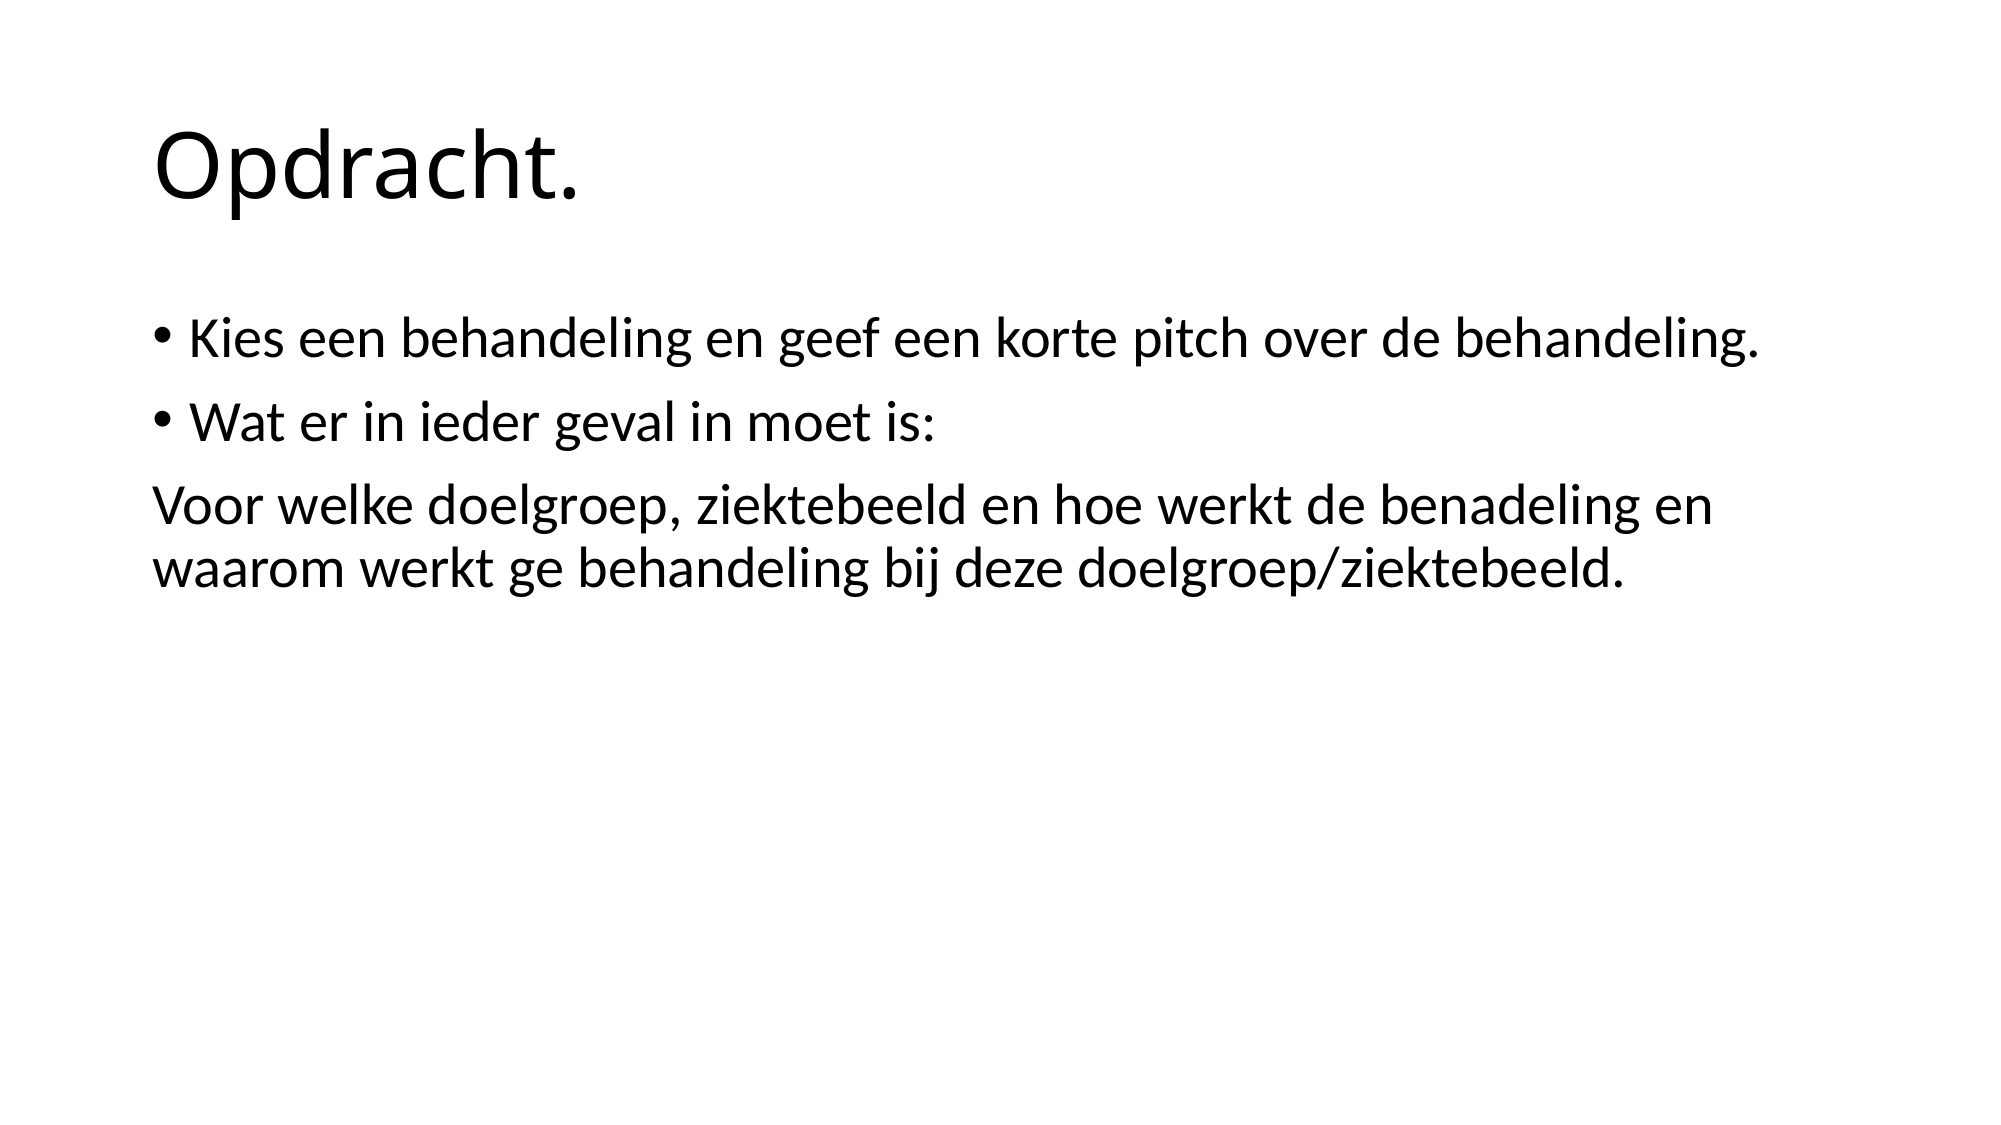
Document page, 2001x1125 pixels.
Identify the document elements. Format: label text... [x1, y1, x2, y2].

list Kies een behandeling en geef een korte pitch over de behandeling. Wat er in ieder geval in moet is: Voor welke doelgroep, ziektebeeld en hoe werkt de benadeling en waarom werkt ge behandeling bij deze doelgroep/ziektebeeld. [137, 299, 1863, 1014]
title Opdracht. [137, 59, 1863, 278]
